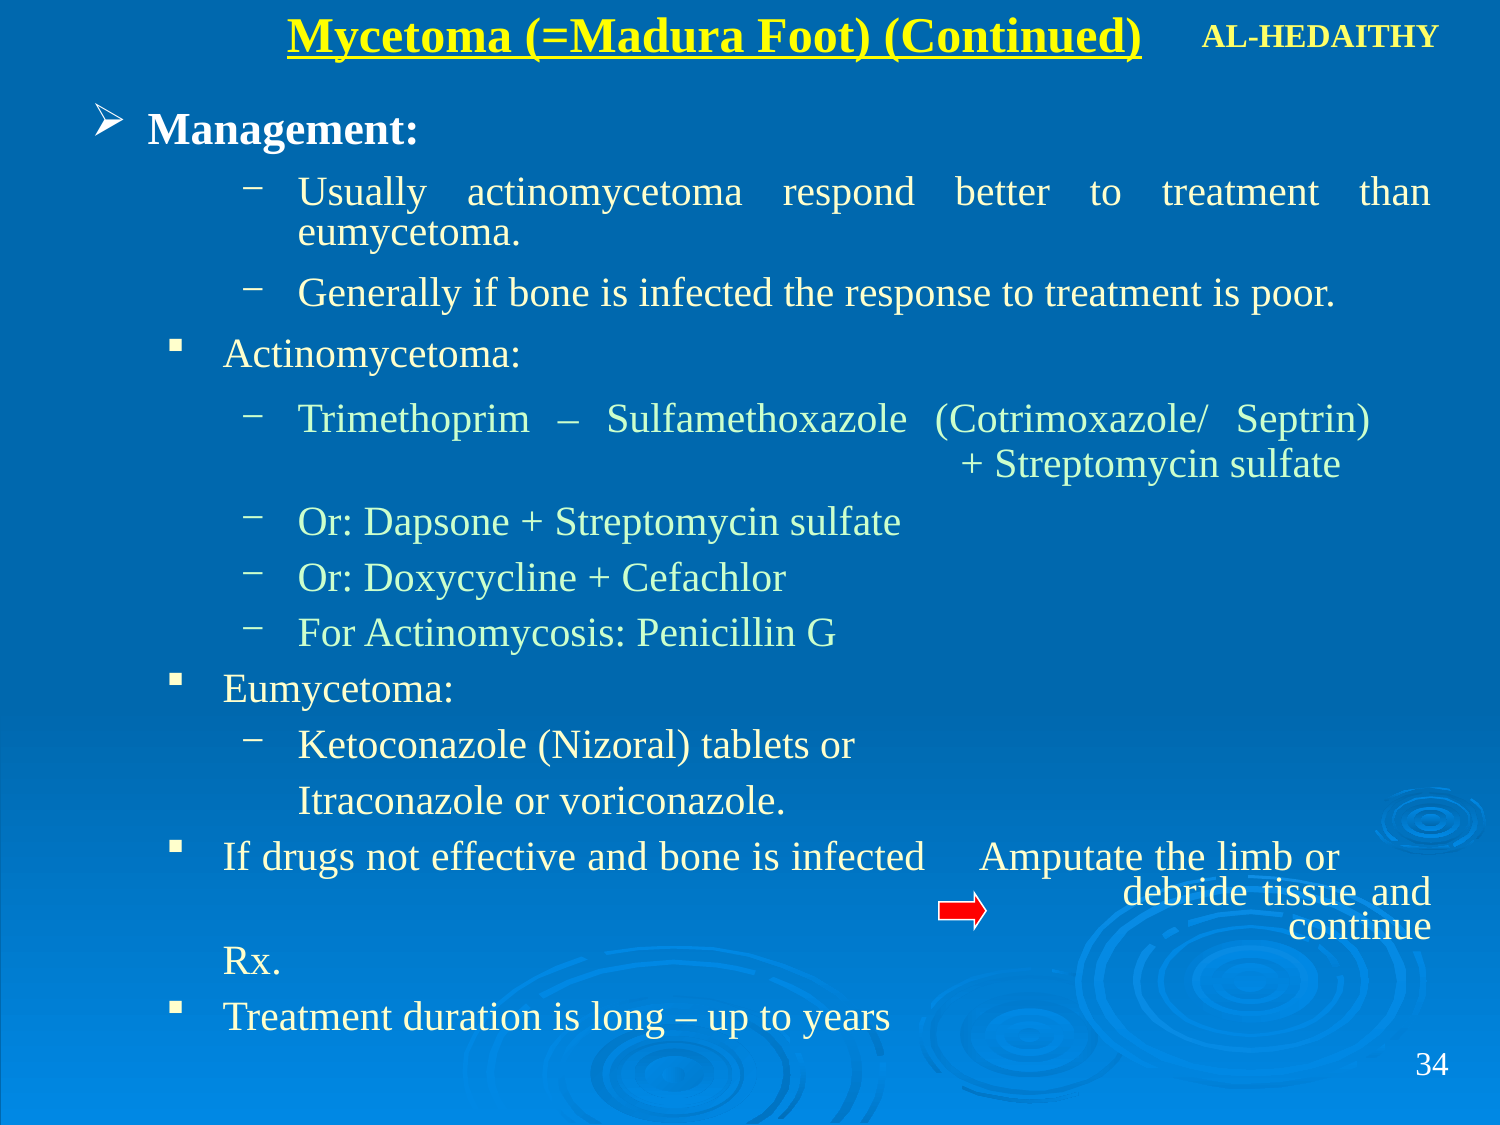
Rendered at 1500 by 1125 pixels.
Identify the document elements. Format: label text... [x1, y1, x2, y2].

text_box [938, 892, 987, 929]
text_box 34 [1364, 1034, 1500, 1090]
text_box AL-HEDAITHY [1186, 7, 1471, 62]
text_box Mycetoma (=Madura Foot) (Continued) [253, 0, 1176, 71]
text_box Management: Usually actinomycetoma respond better to treatment than eumycetoma. Generally if bone is infected the response to treatment is poor. Actinomycetoma: Trimethoprim – Sulfamethoxazole (Cotrimoxazole/ Septrin) + Streptomycin sulfate Or: Dapsone + Streptomycin sulfate Or: Doxycycline + Cefachlor For Actinomycosis: Penicillin G Eumycetoma: Ketoconazole (Nizoral) tablets or Itraconazole or voriconazole. If drugs not effective and bone is infected Amputate the limb or debride tissue and continue Rx. Treatment duration is long – up to years [76, 101, 1447, 1046]
